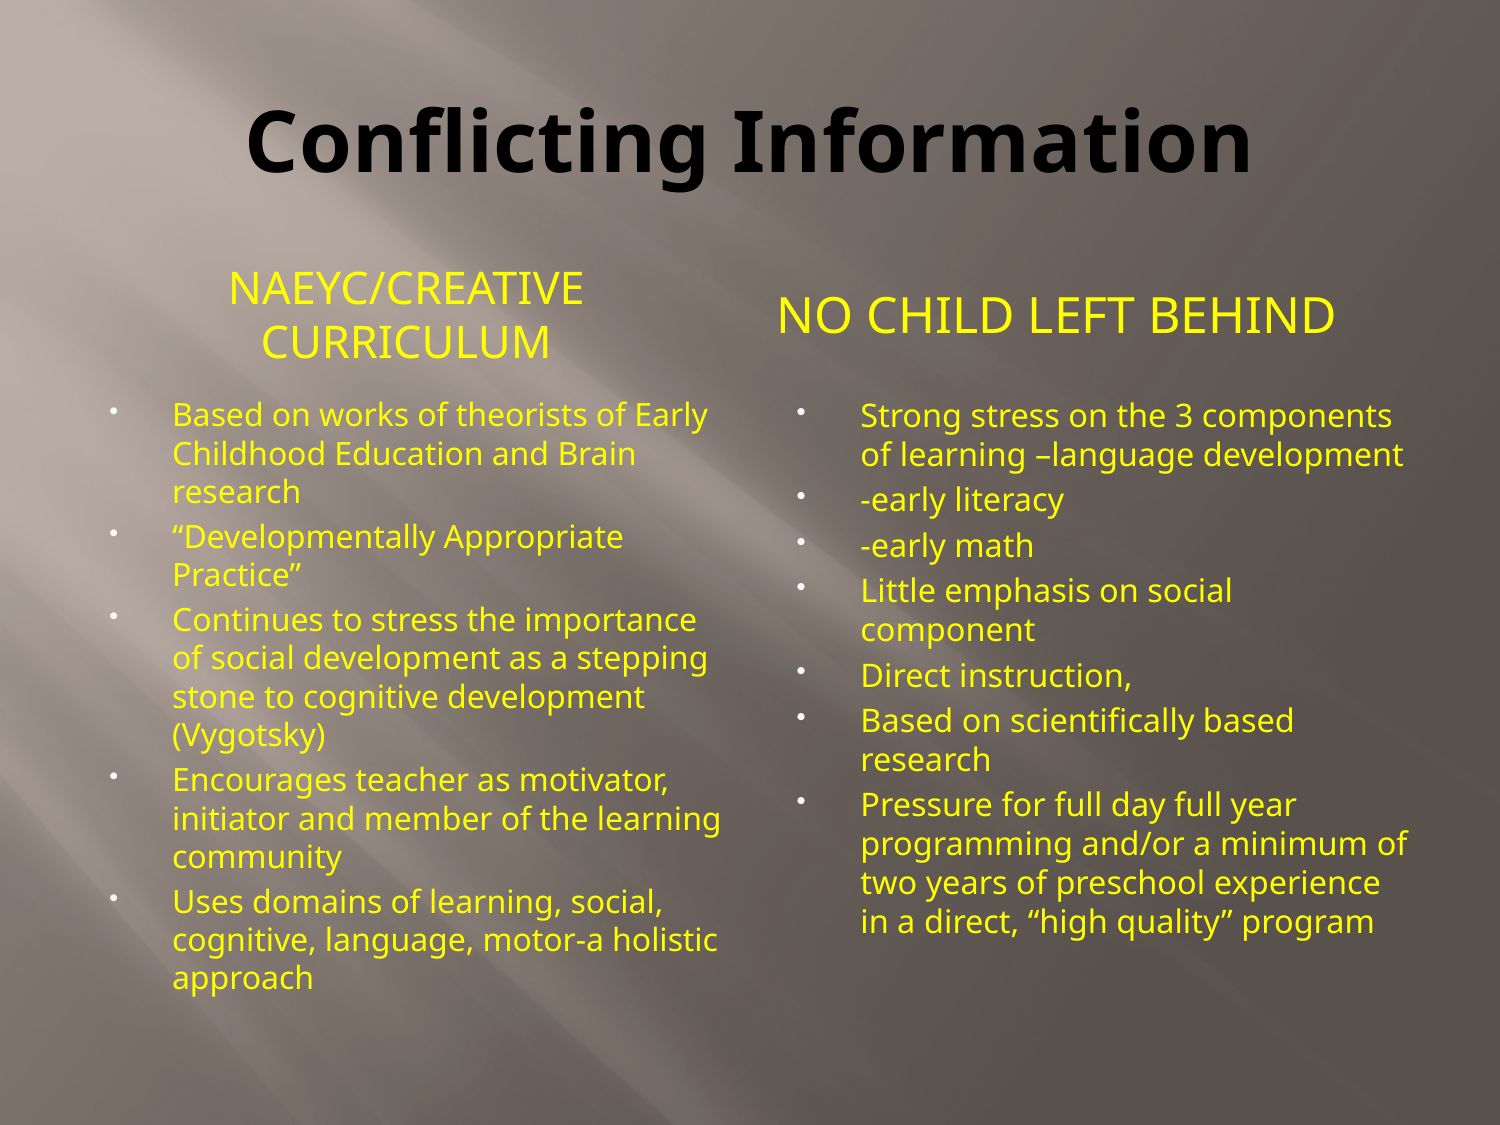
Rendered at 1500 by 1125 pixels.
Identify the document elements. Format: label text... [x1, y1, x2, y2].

list Strong stress on the 3 components of learning –language development -early literacy -early math Little emphasis on social component Direct instruction, Based on scientifically based research Pressure for full day full year programming and/or a minimum of two years of preschool experience in a direct, “high quality” program [761, 387, 1425, 1005]
list Based on works of theorists of Early Childhood Education and Brain research “Developmentally Appropriate Practice” Continues to stress the importance of social development as a stepping stone to cognitive development (Vygotsky) Encourages teacher as motivator, initiator and member of the learning community Uses domains of learning, social, cognitive, language, motor-a holistic approach [75, 387, 738, 1005]
list NAEYC/Creative curriculum [75, 251, 738, 375]
list No Child Left Behind [761, 251, 1425, 375]
title Conflicting Information [75, 44, 1425, 233]
